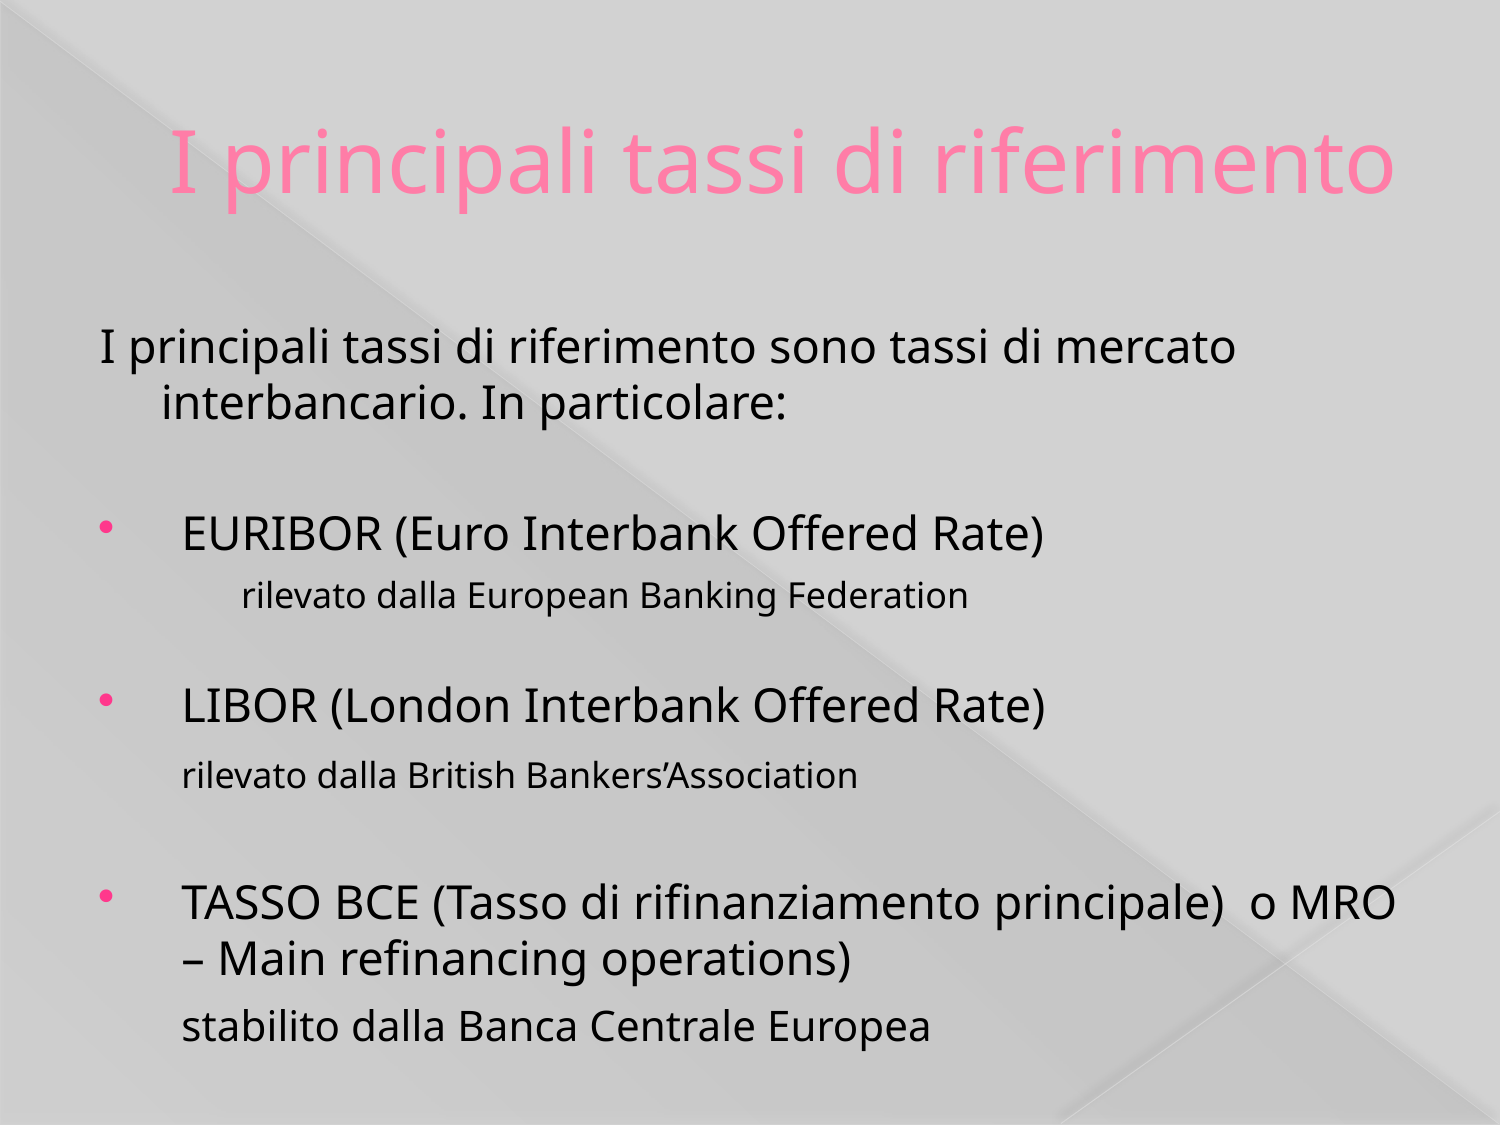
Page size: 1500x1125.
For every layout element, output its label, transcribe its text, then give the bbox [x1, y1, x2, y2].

title I principali tassi di riferimento [75, 43, 1425, 274]
list I principali tassi di riferimento sono tassi di mercato interbancario. In particolare: EURIBOR (Euro Interbank Offered Rate) rilevato dalla European Banking Federation LIBOR (London Interbank Offered Rate) rilevato dalla British Bankers’Association TASSO BCE (Tasso di rifinanziamento principale) o MRO – Main refinancing operations) stabilito dalla Banca Centrale Europea [75, 308, 1425, 1059]
